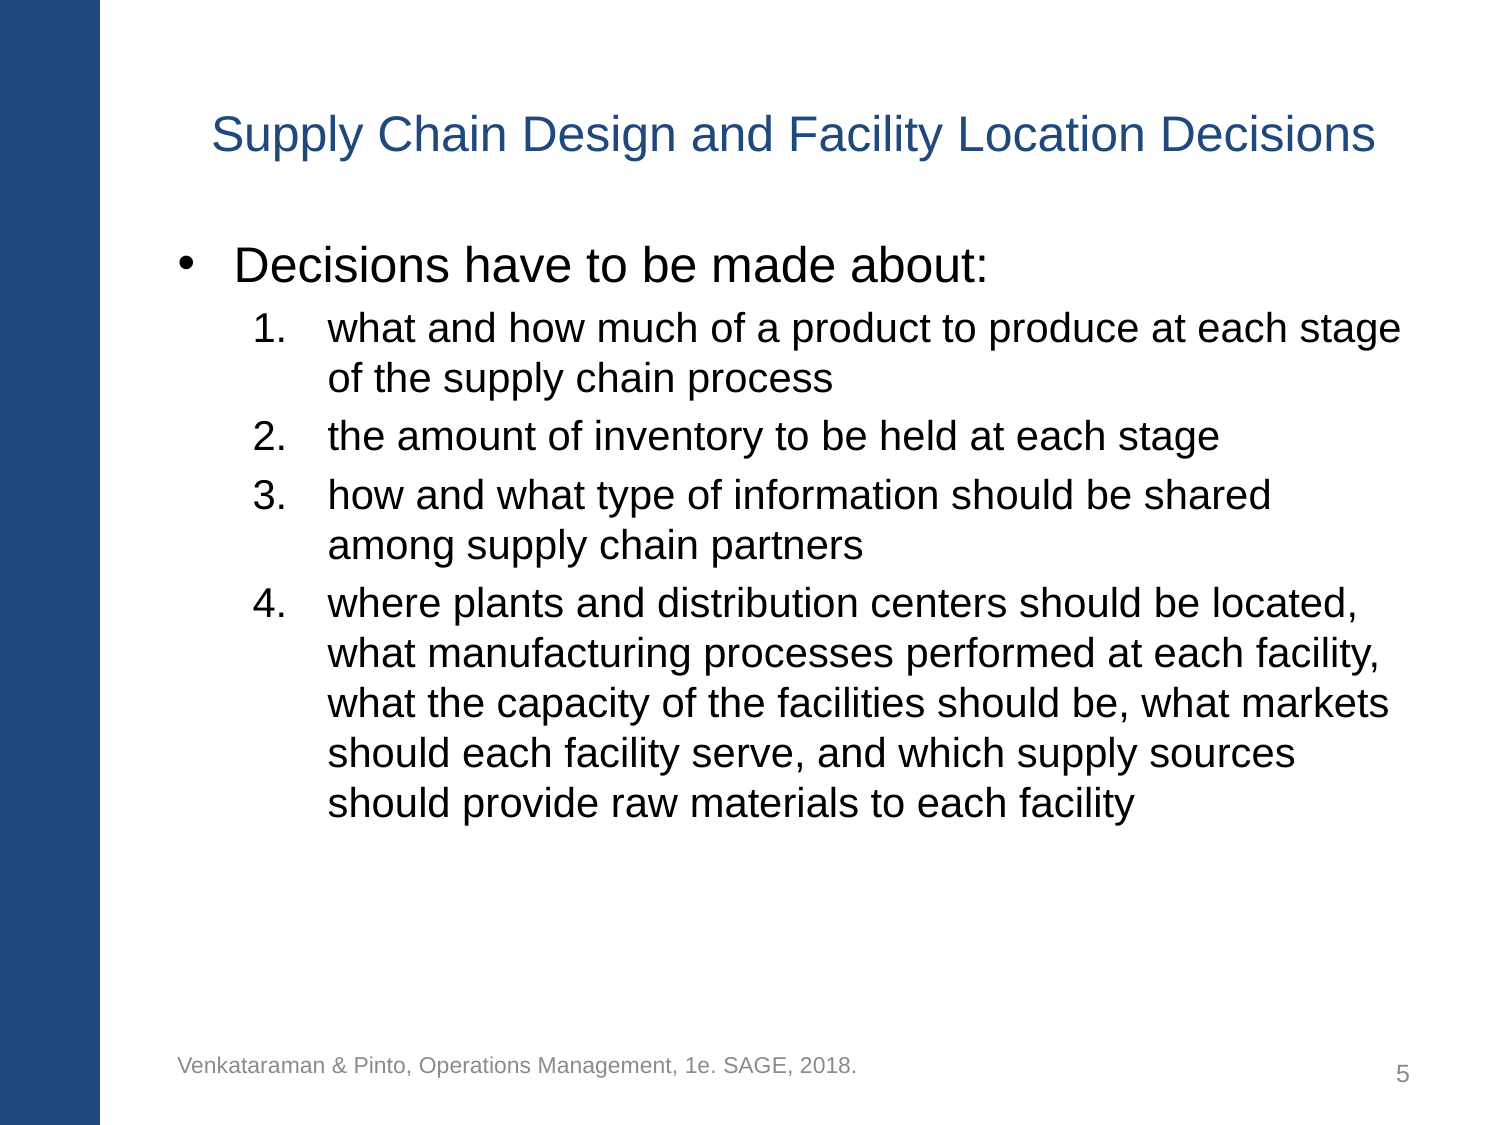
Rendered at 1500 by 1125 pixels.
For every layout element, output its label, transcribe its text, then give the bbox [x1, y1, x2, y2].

list Decisions have to be made about: what and how much of a product to produce at each stage of the supply chain process the amount of inventory to be held at each stage how and what type of information should be shared among supply chain partners where plants and distribution centers should be located, what manufacturing processes performed at each facility, what the capacity of the facilities should be, what markets should each facility serve, and which supply sources should provide raw materials to each facility [162, 224, 1425, 1013]
slide_number 5 [1350, 1042, 1425, 1103]
title Supply Chain Design and Facility Location Decisions [162, 37, 1425, 224]
footer Venkataraman & Pinto, Operations Management, 1e. SAGE, 2018. [162, 1042, 1313, 1103]
